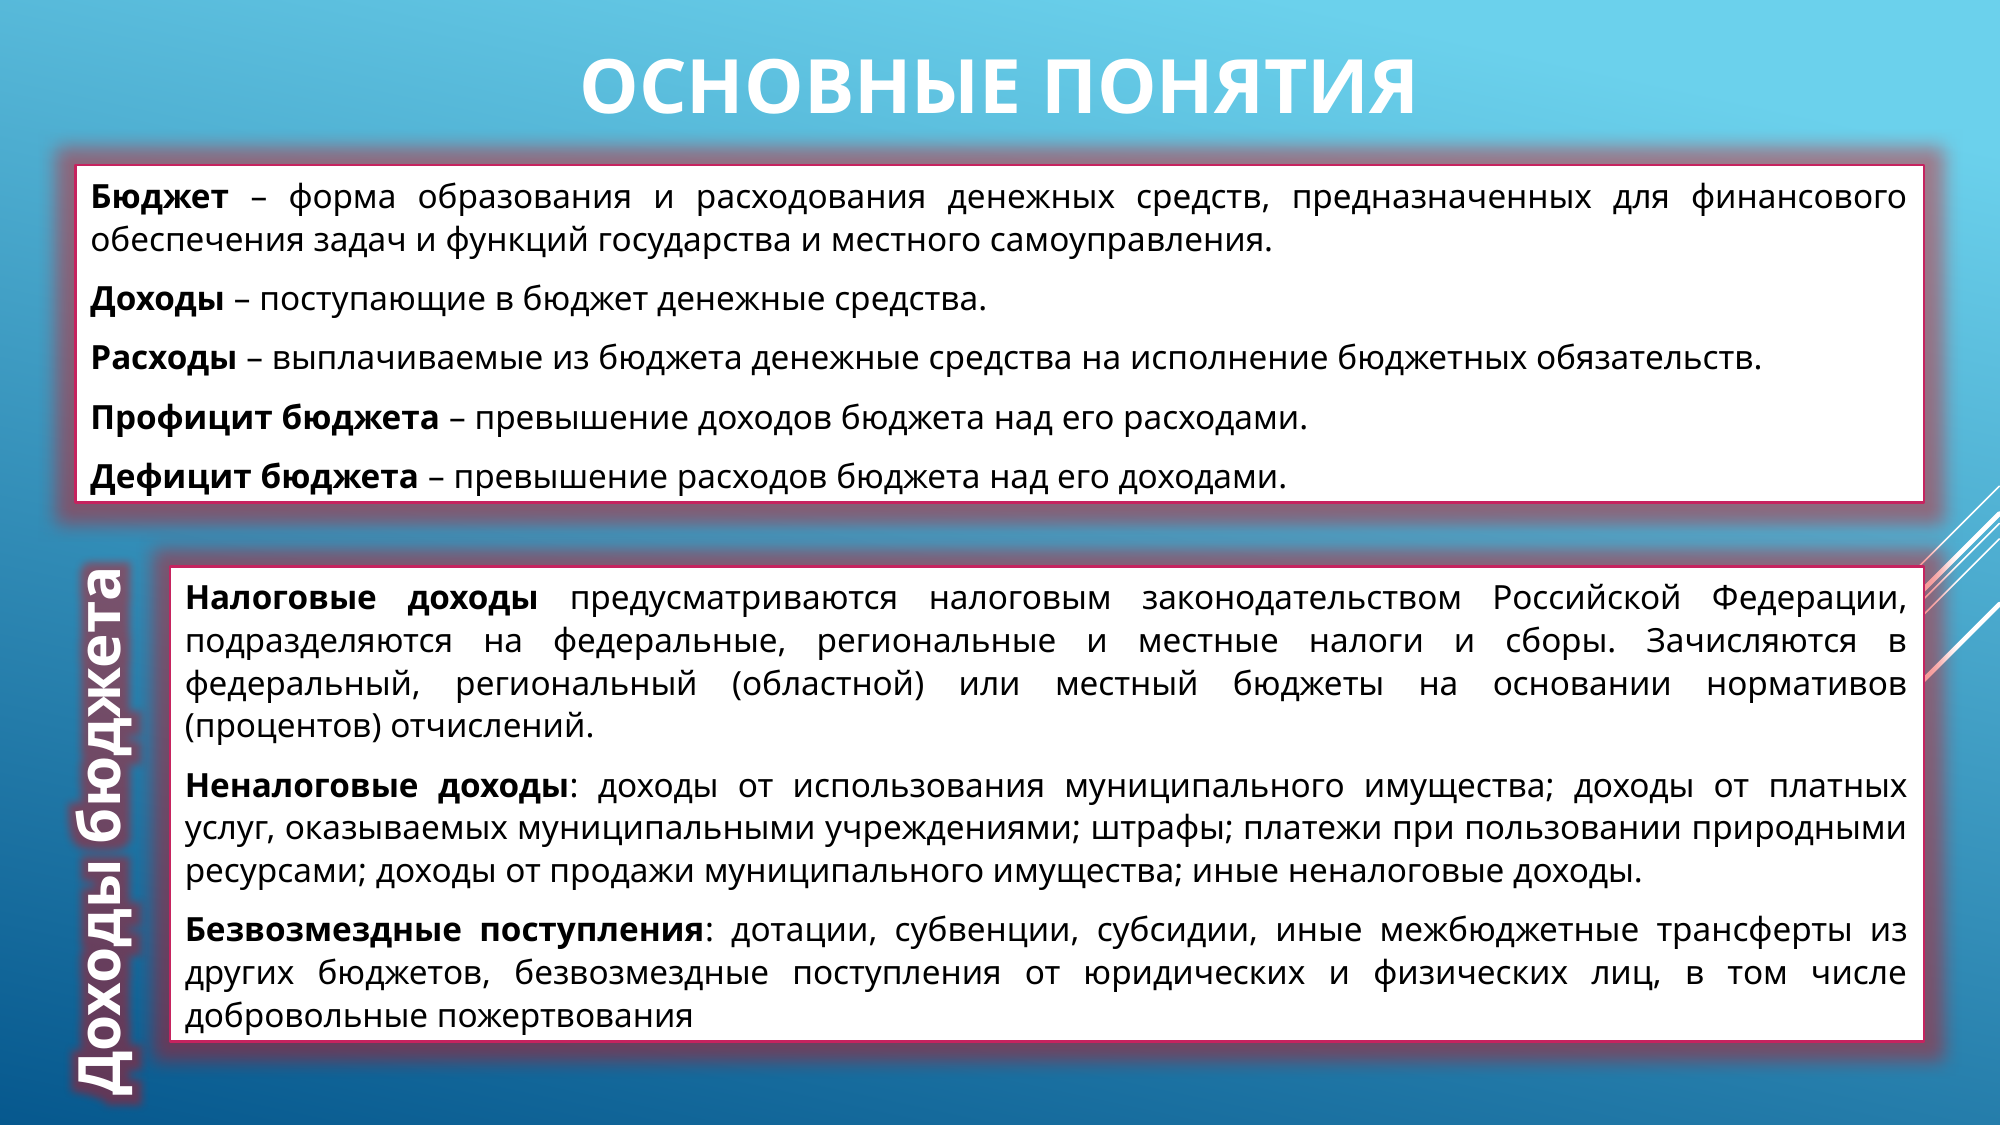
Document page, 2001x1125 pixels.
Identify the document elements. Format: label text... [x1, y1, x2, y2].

text_box Налоговые доходы предусматриваются налоговым законодательством Российской Федерации, подразделяются на федеральные, региональные и местные налоги и сборы. Зачисляются в федеральный, региональный (областной) или местный бюджеты на основании нормативов (процентов) отчислений. Неналоговые доходы: доходы от использования муниципального имущества; доходы от платных услуг, оказываемых муниципальными учреждениями; штрафы; платежи при пользовании природными ресурсами; доходы от продажи муниципального имущества; иные неналоговые доходы. Безвозмездные поступления: дотации, субвенции, субсидии, иные межбюджетные трансферты из других бюджетов, безвозмездные поступления от юридических и физических лиц, в том числе добровольные пожертвования [169, 565, 1925, 1043]
text_box Доходы бюджета [54, 543, 140, 1111]
text_box Бюджет – форма образования и расходования денежных средств, предназначенных для финансового обеспечения задач и функций государства и местного самоуправления. Доходы – поступающие в бюджет денежные средства. Расходы – выплачиваемые из бюджета денежные средства на исполнение бюджетных обязательств. Профицит бюджета – превышение доходов бюджета над его расходами. Дефицит бюджета – превышение расходов бюджета над его доходами. [74, 164, 1925, 504]
text_box Площадь территории – 315 км2 Численность населения – 1 561 человек В состав Борского сельского поселения входят: 11 населенных пунктов, центр поселения – деревня Бор [54, 142, 1946, 152]
title Основные понятия [0, 14, 2000, 152]
